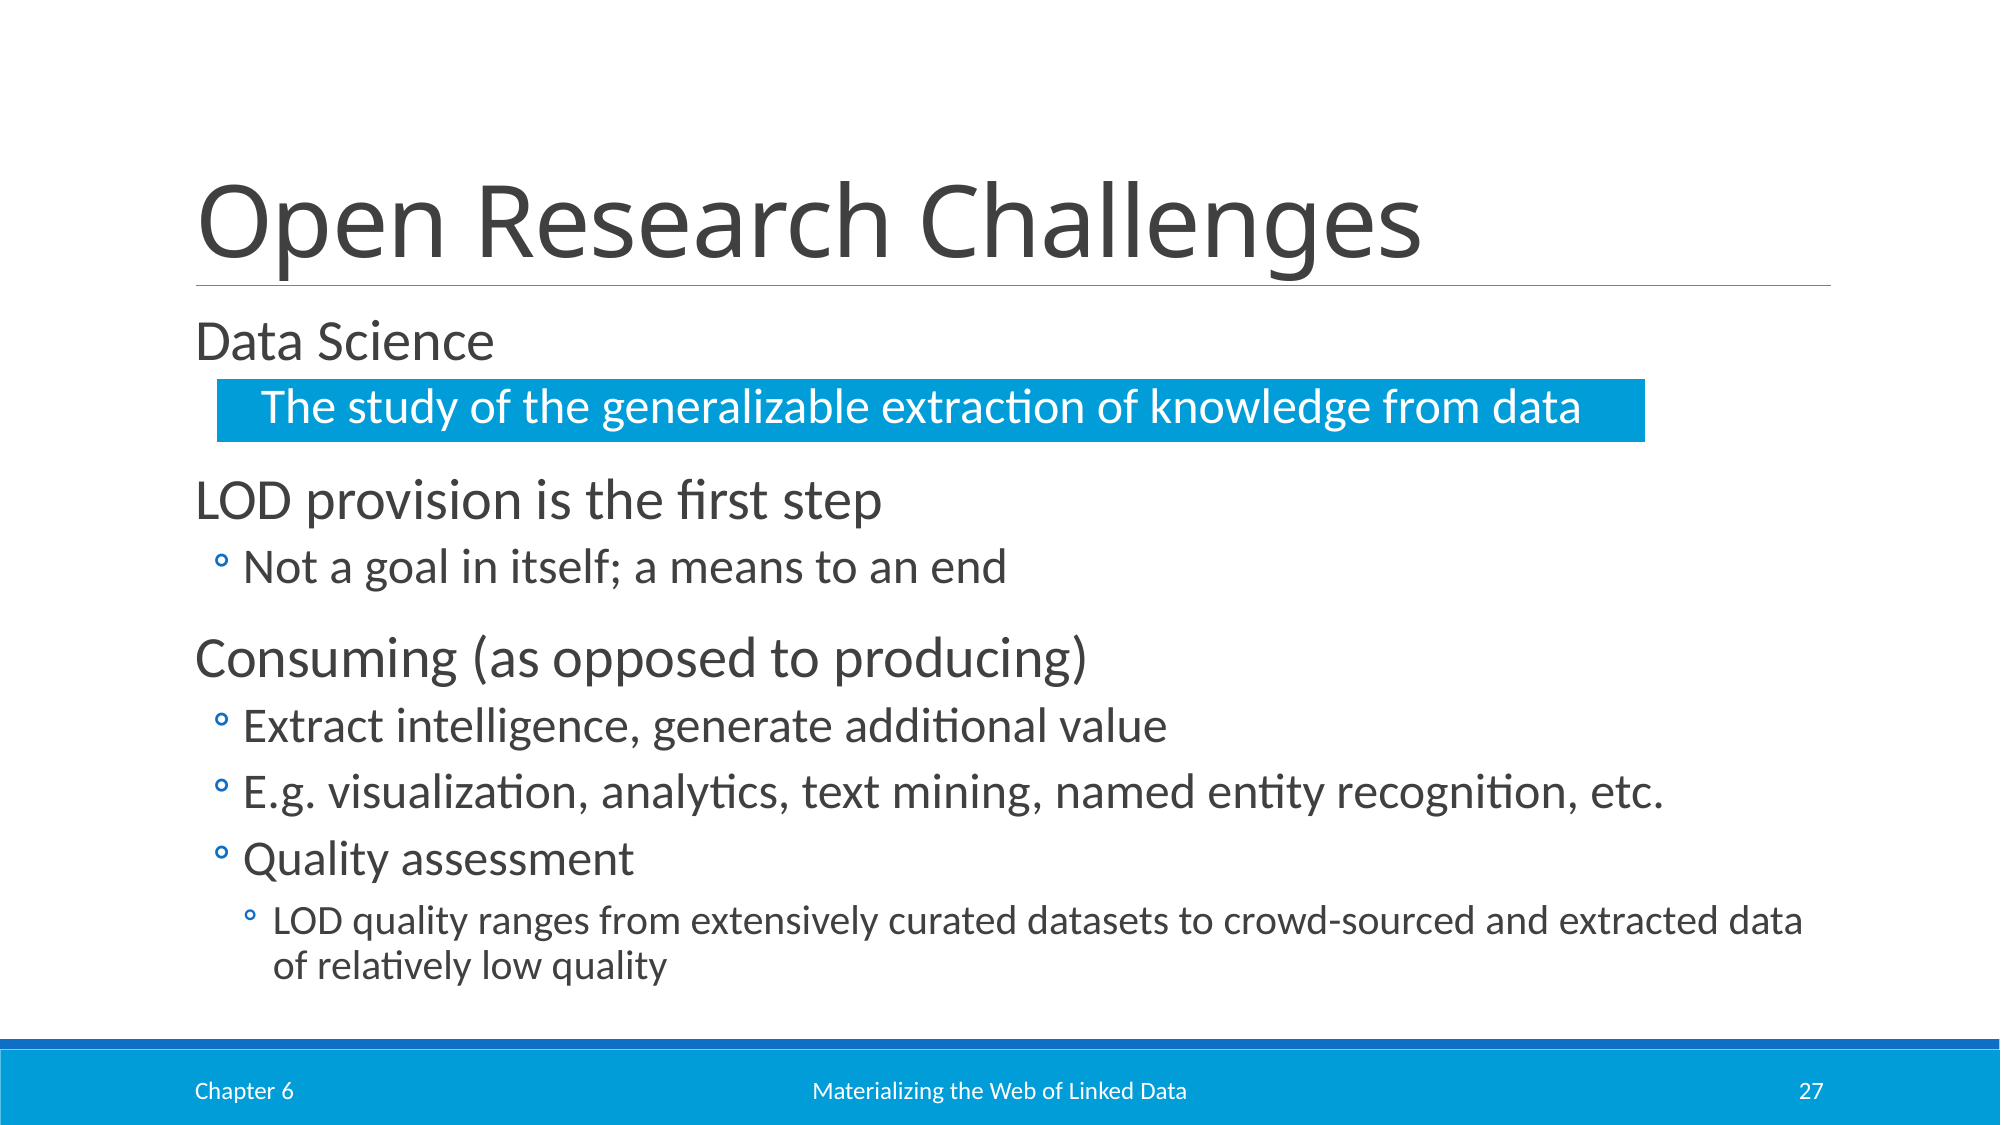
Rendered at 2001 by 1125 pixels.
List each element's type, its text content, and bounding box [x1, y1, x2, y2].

table_header The study of the generalizable extraction of knowledge from data [217, 379, 1645, 442]
title Open Research Challenges [180, 47, 1830, 285]
slide_number Chapter 6 [180, 1059, 586, 1120]
footer Materializing the Web of Linked Data [604, 1059, 1396, 1120]
list Data Science LOD provision is the first step Not a goal in itself; a means to an end Consuming (as opposed to producing) Extract intelligence, generate additional value E.g. visualization, analytics, text mining, named entity recognition, etc. Quality assessment LOD quality ranges from extensively curated datasets to crowd-sourced and extracted data of relatively low quality [180, 302, 1830, 963]
slide_number 27 [1624, 1059, 1840, 1120]
